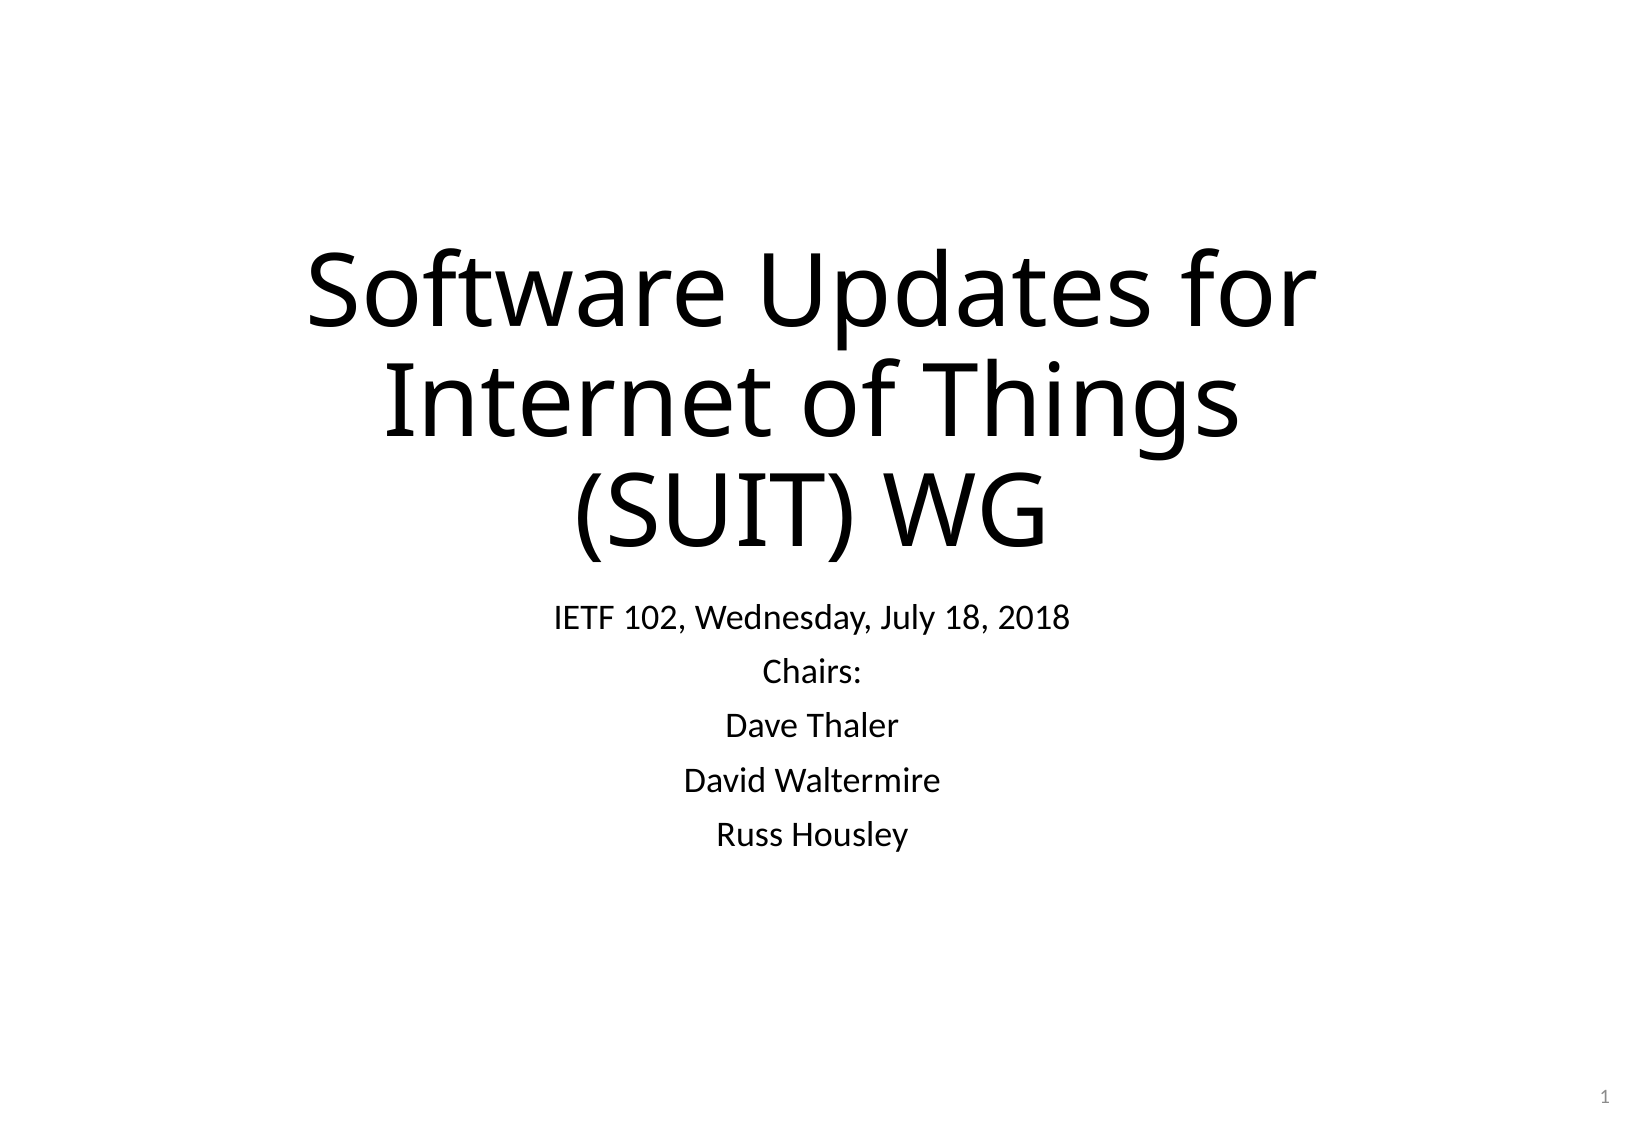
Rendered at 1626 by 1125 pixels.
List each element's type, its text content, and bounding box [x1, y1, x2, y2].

slide_number 1 [1372, 1065, 1625, 1125]
subtitle IETF 102, Wednesday, July 18, 2018 Chairs: Dave Thaler David Waltermire Russ Housley [203, 590, 1422, 863]
title Software Updates for Internet of Things (SUIT) WG [203, 184, 1422, 576]
